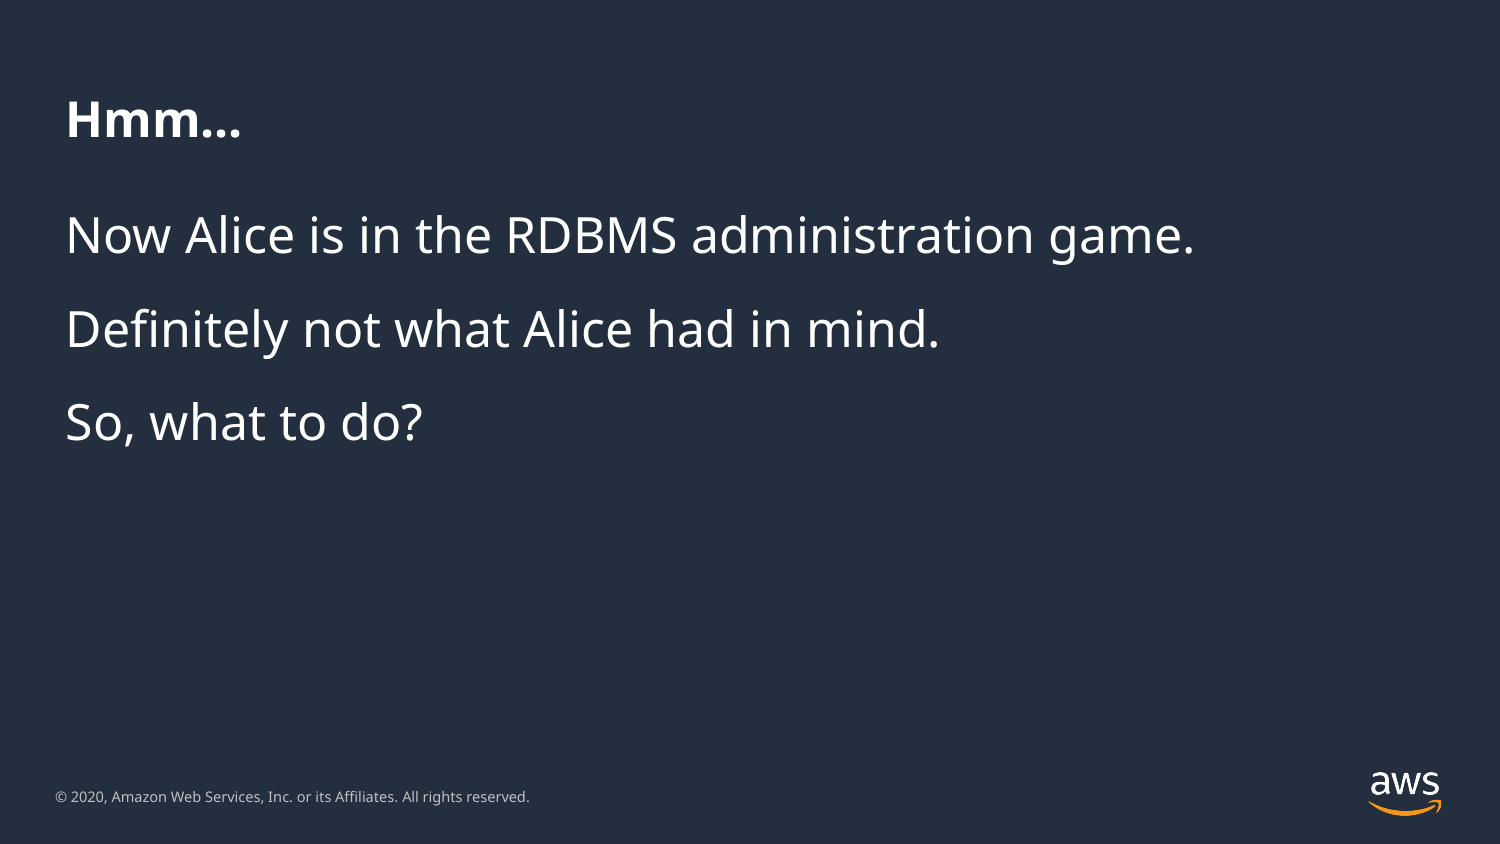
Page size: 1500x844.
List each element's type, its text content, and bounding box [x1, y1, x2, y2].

text_box Now Alice is in the RDBMS administration game. Definitely not what Alice had in mind. So, what to do? [51, 189, 1449, 750]
text_box Hmm... [51, 72, 1449, 167]
